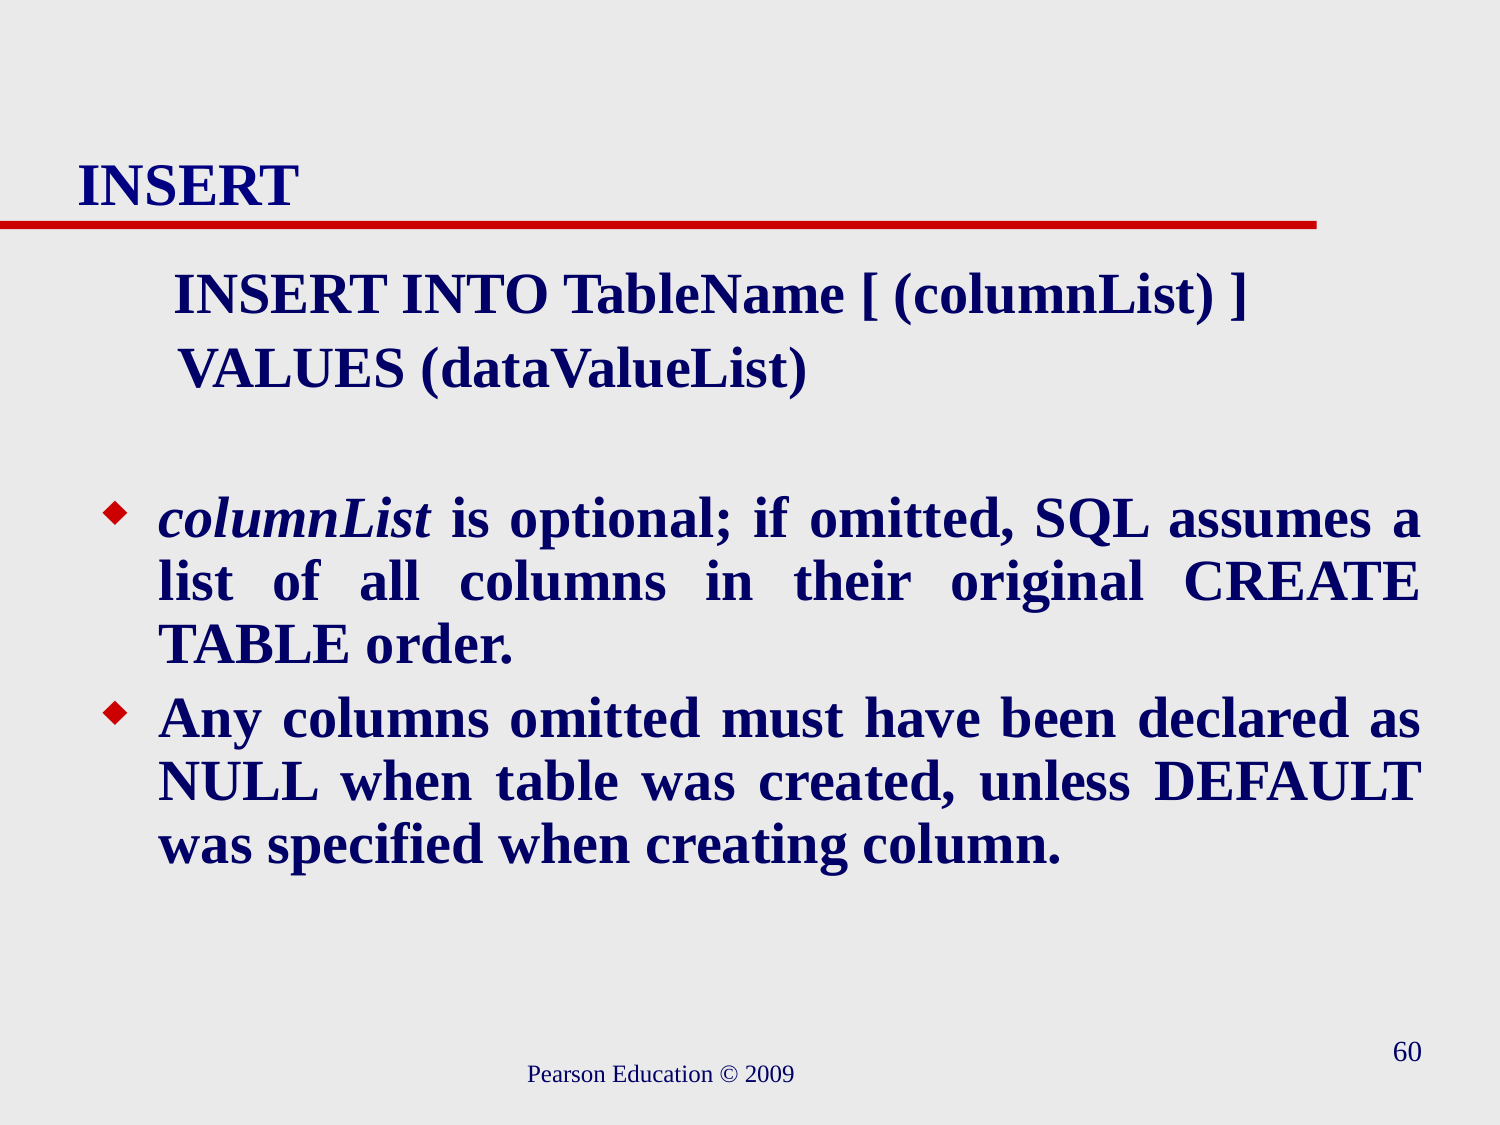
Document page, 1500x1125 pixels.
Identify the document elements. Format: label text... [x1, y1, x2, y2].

list INSERT INTO TableName [ (columnList) ] VALUES (dataValueList) columnList is optional; if omitted, SQL assumes a list of all columns in their original CREATE TABLE order. Any columns omitted must have been declared as NULL when table was created, unless DEFAULT was specified when creating column. [87, 255, 1438, 931]
text_box Pearson Education © 2009 [512, 1050, 1038, 1095]
slide_number 60 [1124, 1012, 1438, 1088]
title INSERT [62, 43, 1338, 226]
